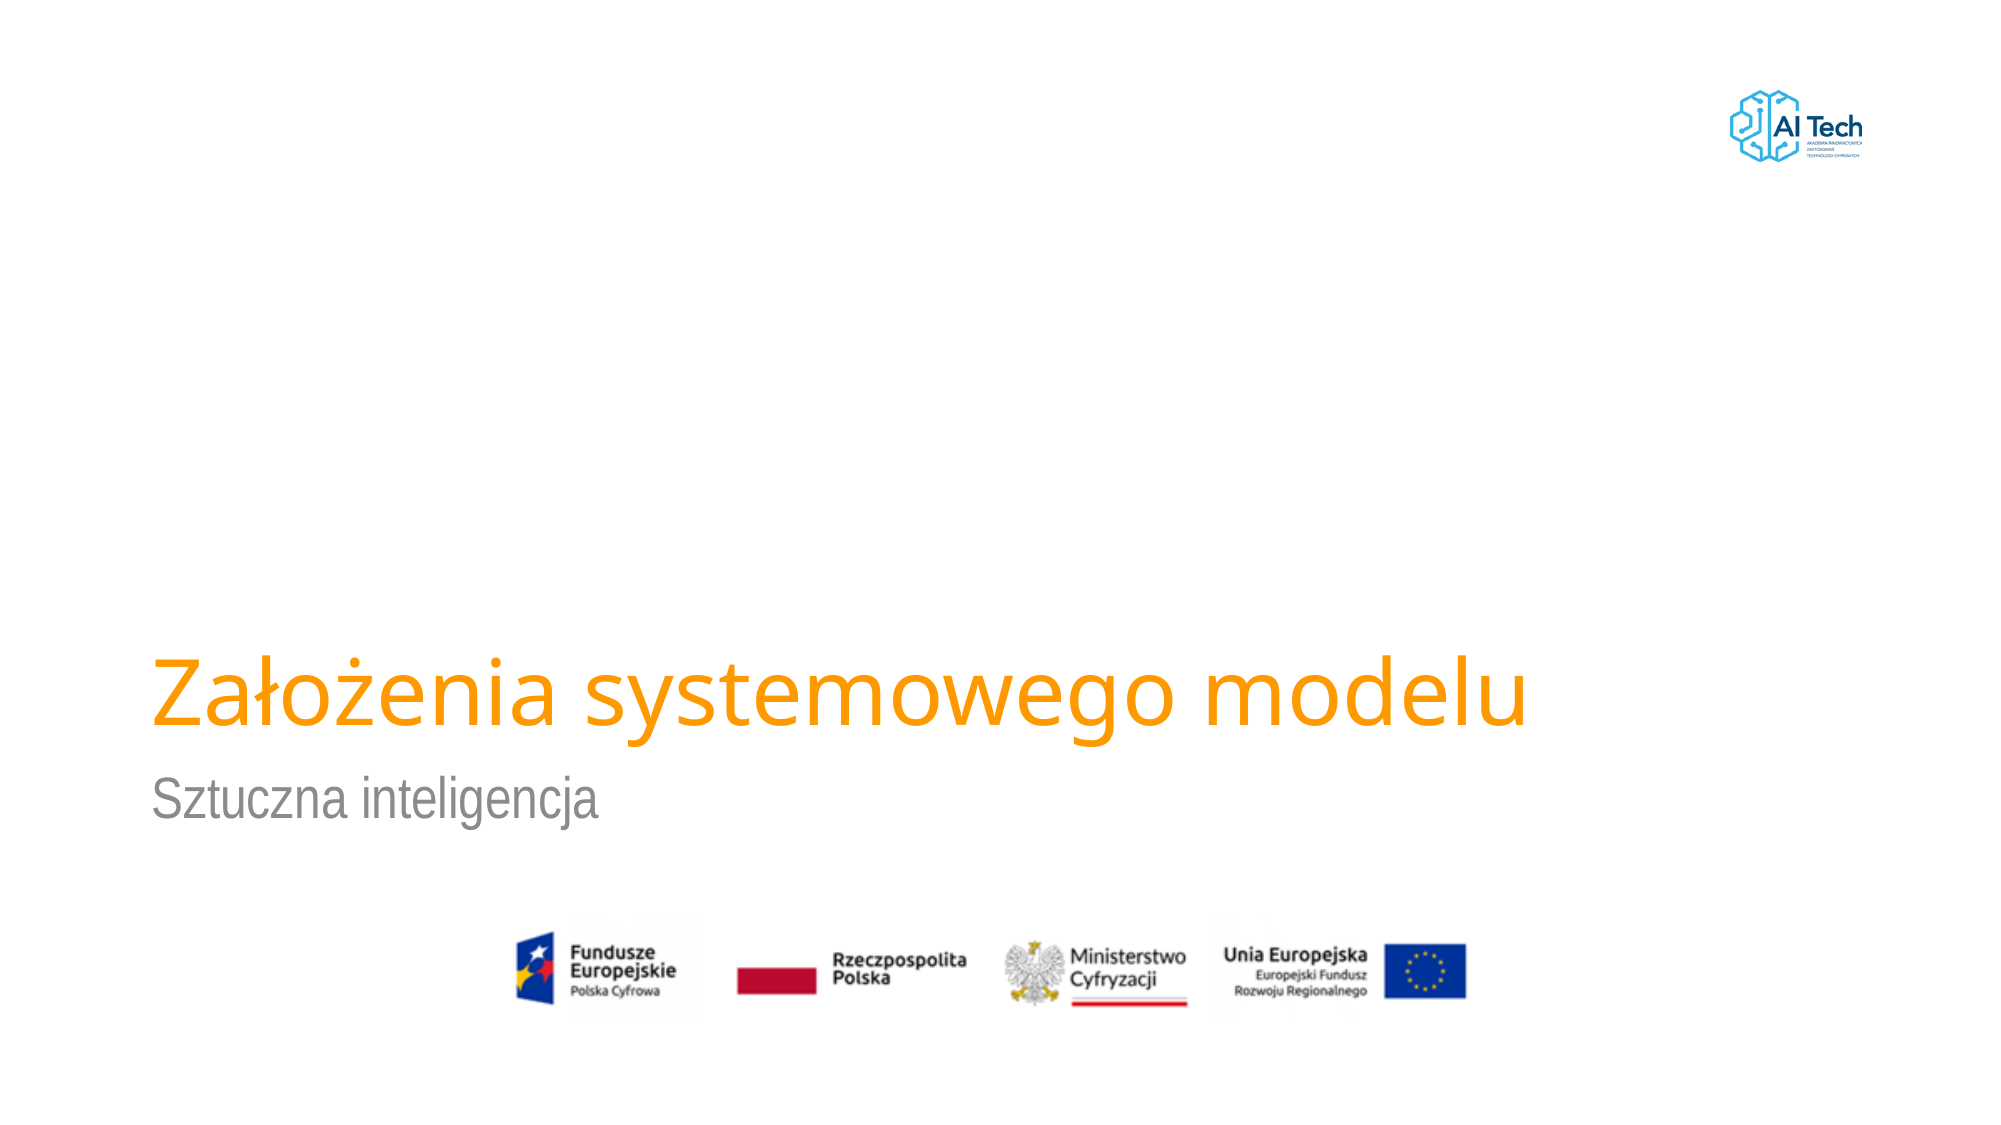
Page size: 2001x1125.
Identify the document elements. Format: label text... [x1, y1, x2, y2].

list Sztuczna inteligencja [136, 752, 1862, 999]
picture [483, 999, 1486, 1023]
title Założenia systemowego modelu [136, 284, 1862, 752]
picture [1730, 90, 1862, 162]
